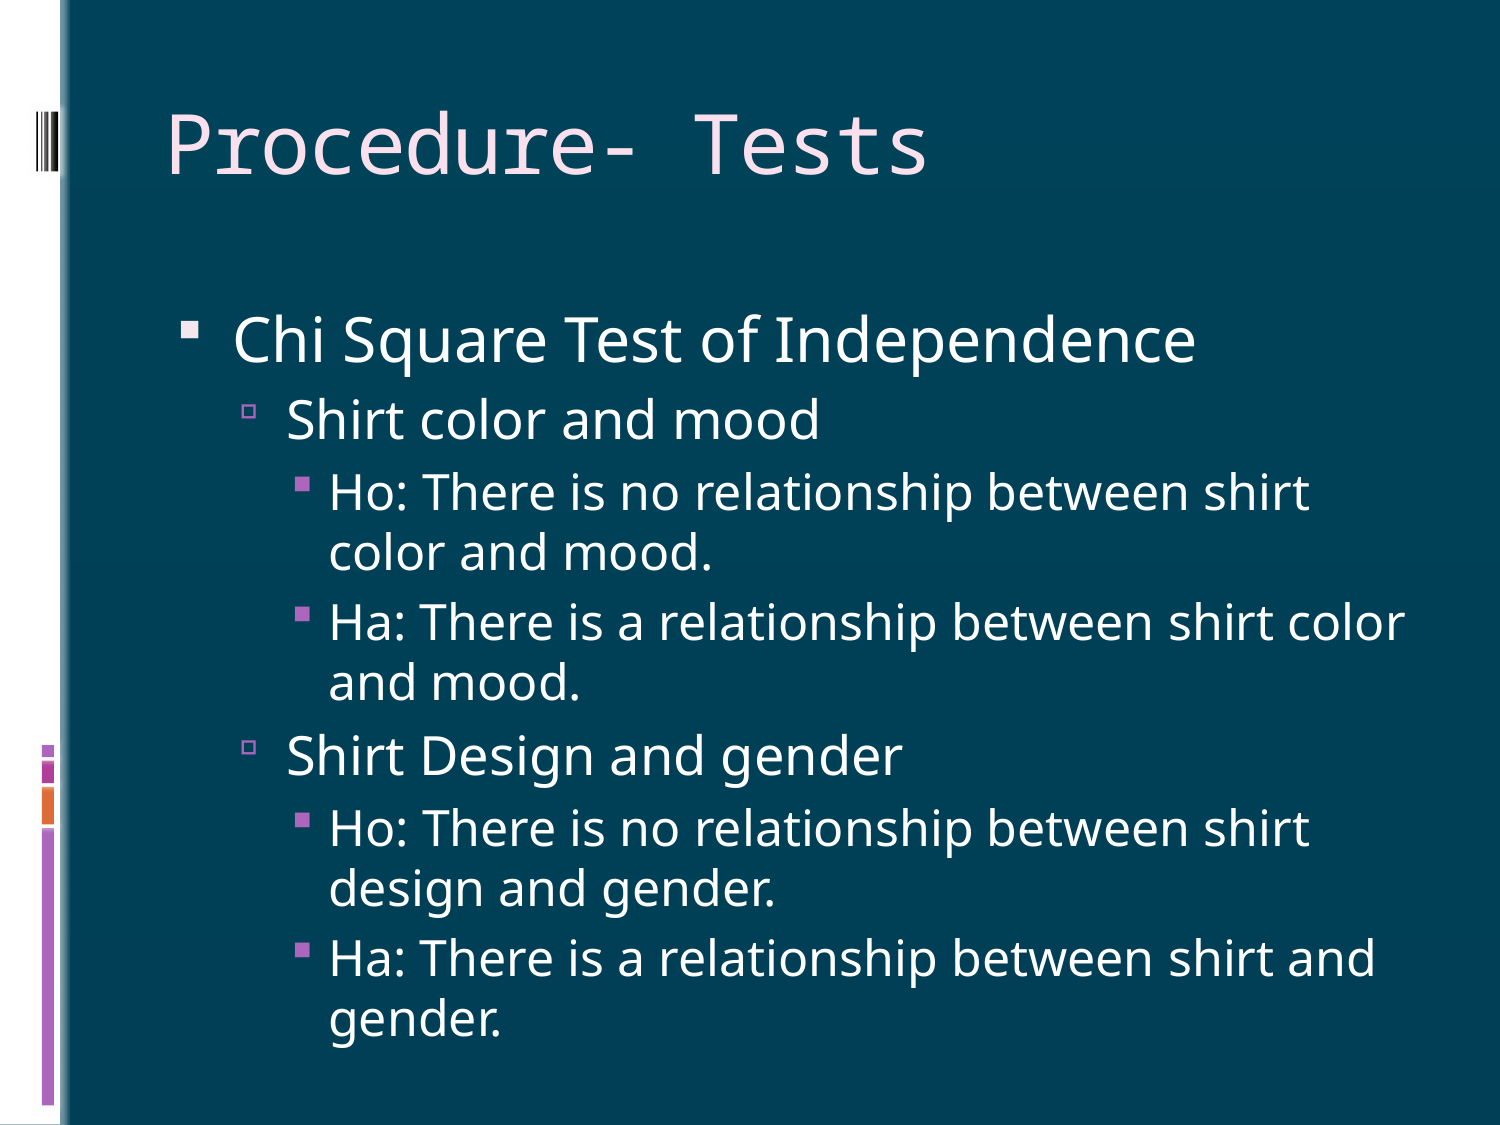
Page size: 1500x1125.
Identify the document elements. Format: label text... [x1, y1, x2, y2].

title Procedure- Tests [150, 83, 1425, 234]
list Chi Square Test of Independence Shirt color and mood Ho: There is no relationship between shirt color and mood. Ha: There is a relationship between shirt color and mood. Shirt Design and gender Ho: There is no relationship between shirt design and gender. Ha: There is a relationship between shirt and gender. [150, 292, 1425, 1043]
picture [333, 1043, 352, 1047]
